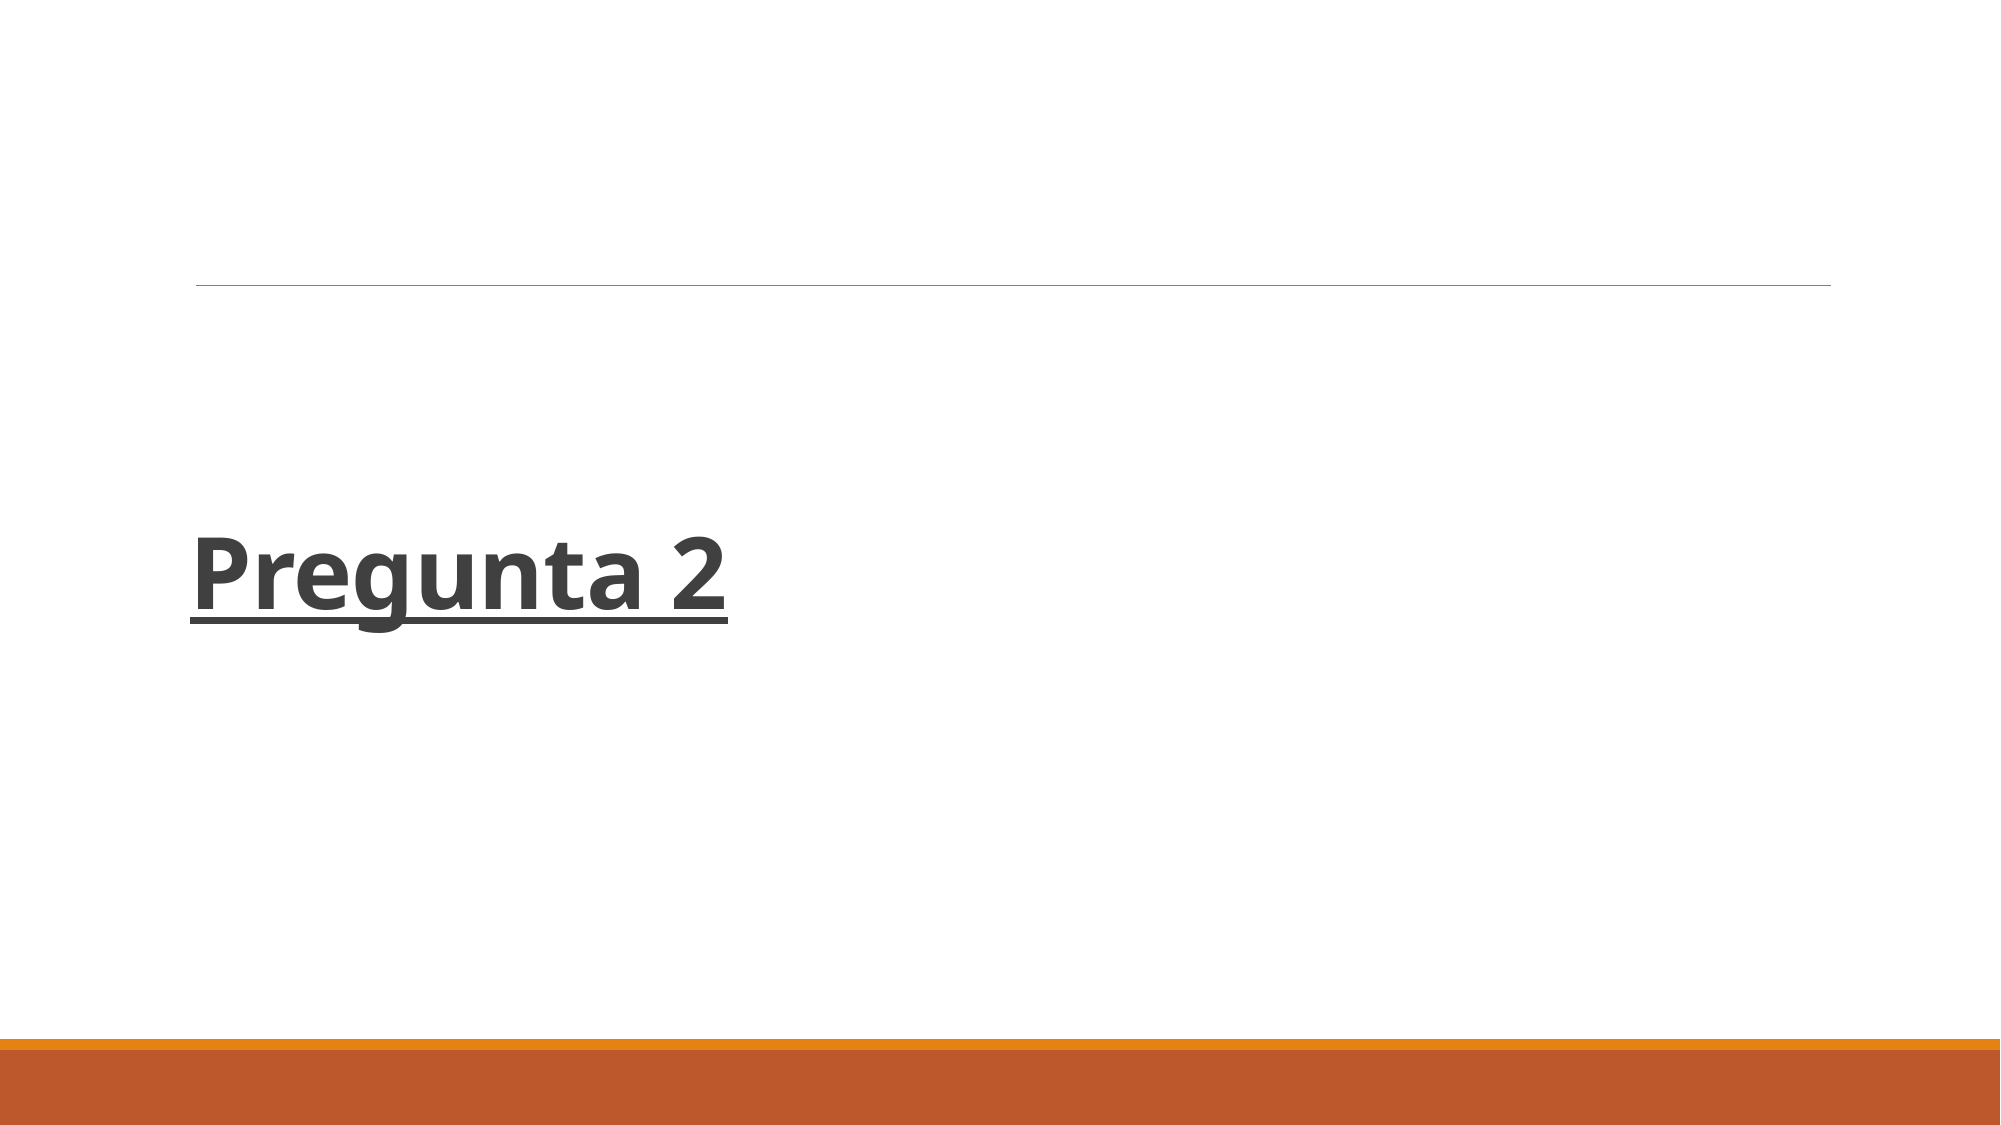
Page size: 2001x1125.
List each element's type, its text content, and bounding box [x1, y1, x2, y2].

title Pregunta 2 [174, 399, 1825, 638]
